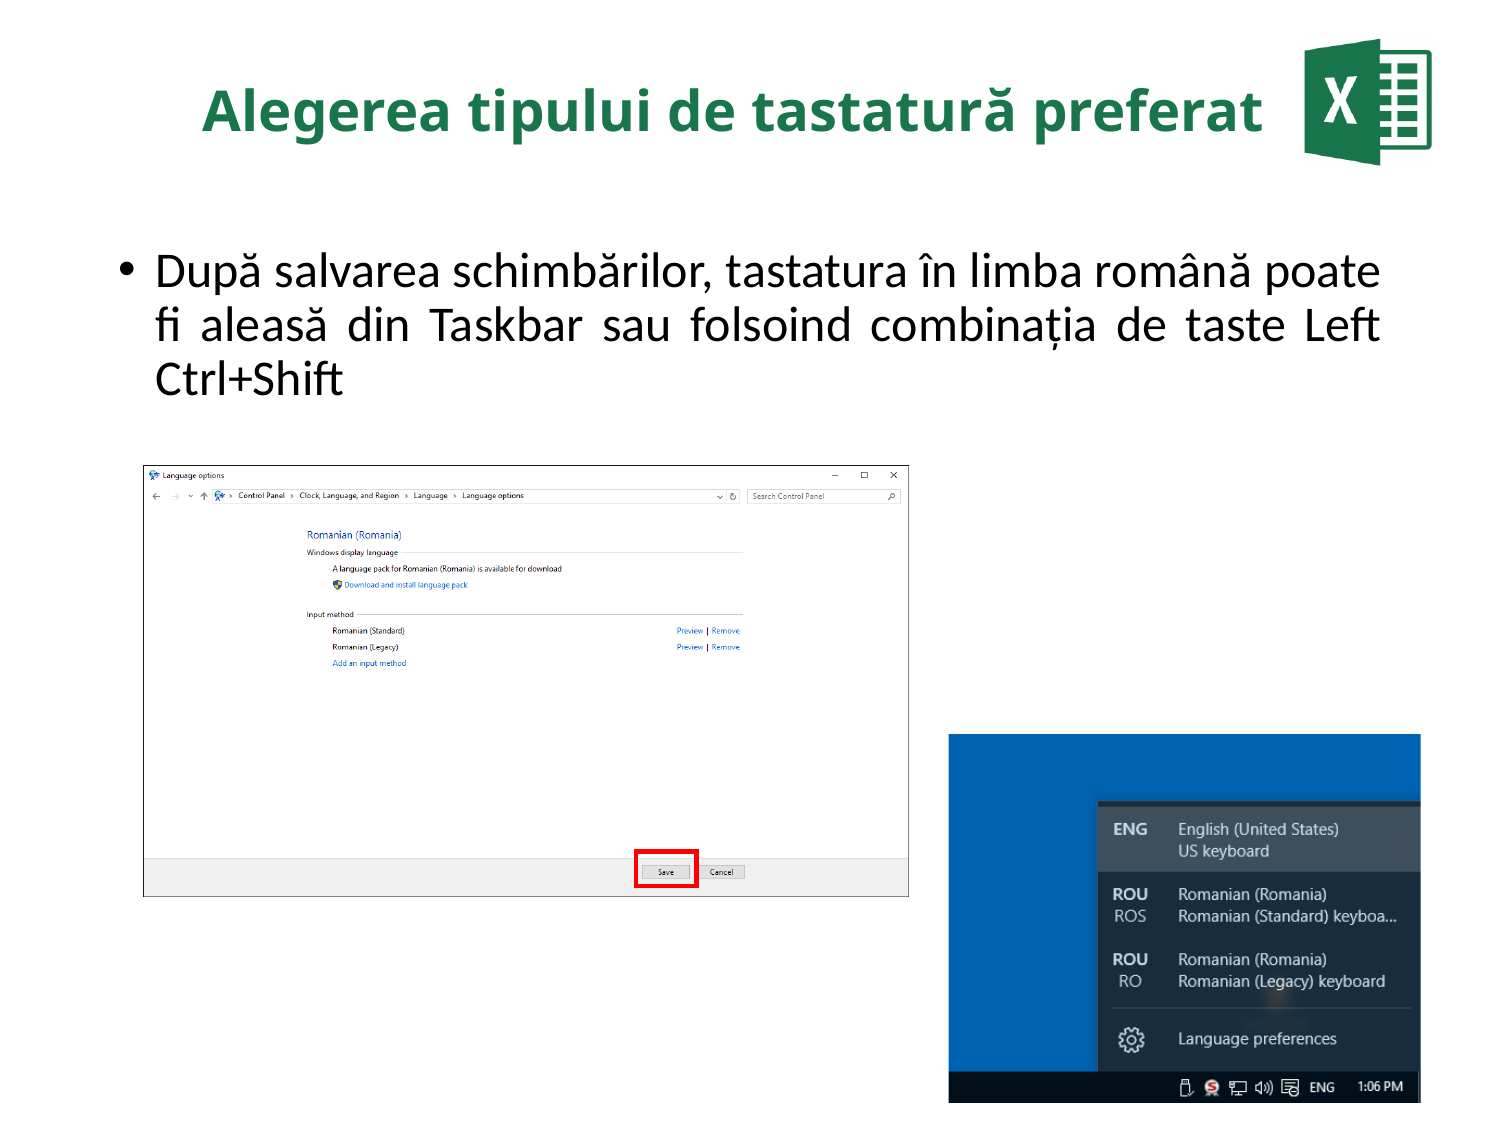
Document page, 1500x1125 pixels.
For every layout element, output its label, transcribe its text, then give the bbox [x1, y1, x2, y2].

list După salvarea schimbărilor, tastatura în limba română poate fi aleasă din Taskbar sau folsoind combinaţia de taste Left Ctrl+Shift [103, 237, 1397, 1074]
picture [948, 734, 1421, 1103]
picture [1300, 34, 1436, 170]
title Alegerea tipului de tastatură preferat [103, 59, 1279, 168]
picture [143, 465, 909, 897]
